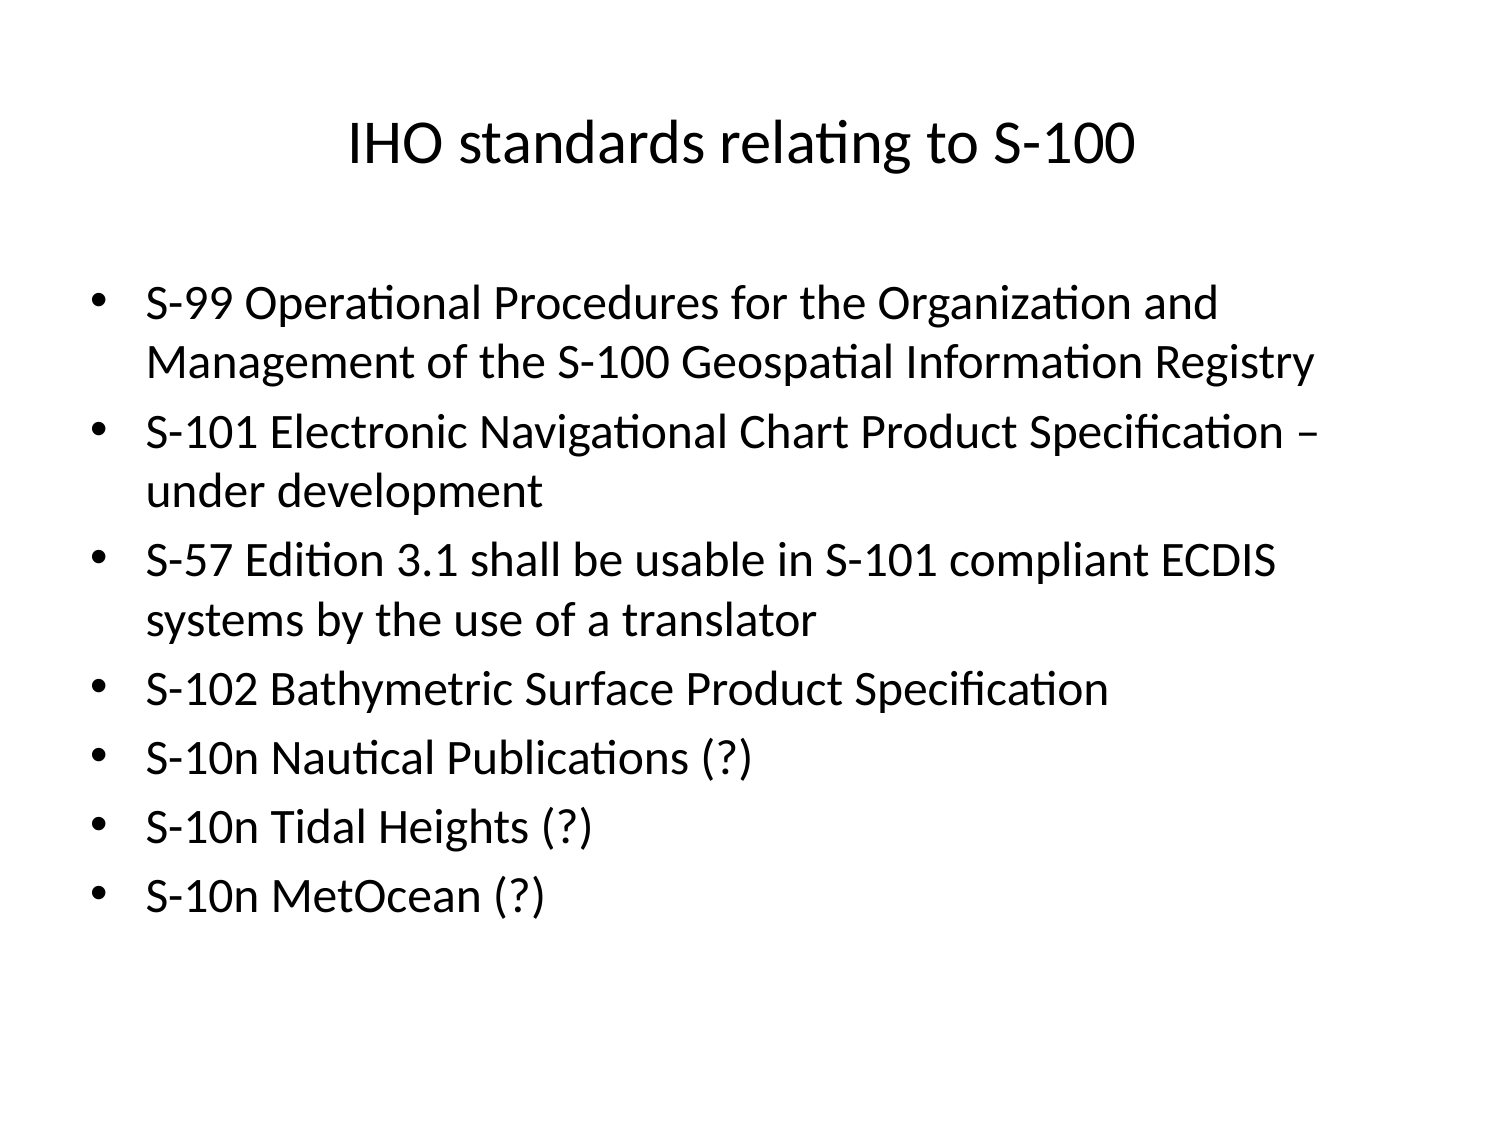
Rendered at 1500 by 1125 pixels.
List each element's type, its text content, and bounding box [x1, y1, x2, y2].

list S-99 Operational Procedures for the Organization and Management of the S-100 Geospatial Information Registry S-101 Electronic Navigational Chart Product Specification – under development S-57 Edition 3.1 shall be usable in S-101 compliant ECDIS systems by the use of a translator S-102 Bathymetric Surface Product Specification S-10n Nautical Publications (?) S-10n Tidal Heights (?) S-10n MetOcean (?) [75, 262, 1425, 1005]
title IHO standards relating to S-100 [75, 45, 1425, 233]
